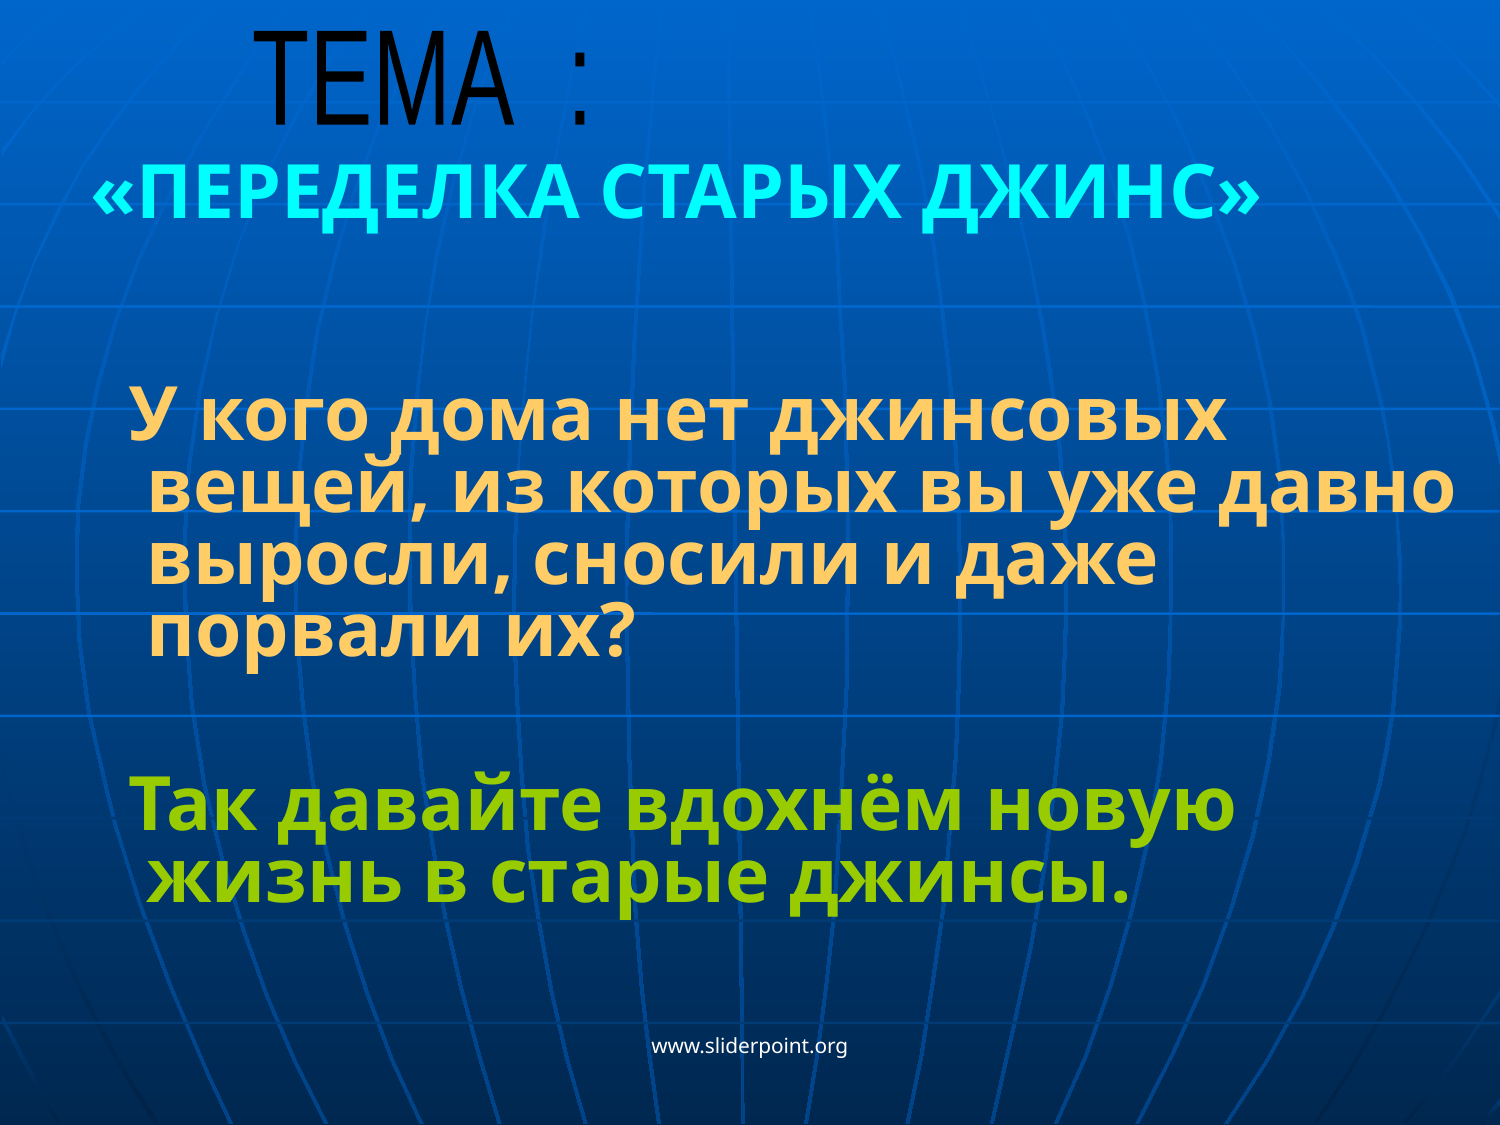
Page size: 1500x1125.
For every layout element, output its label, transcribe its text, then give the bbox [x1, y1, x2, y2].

footer www.sliderpoint.org [512, 1024, 988, 1101]
list «ПЕРЕДЕЛКА СТАРЫХ ДЖИНС» У кого дома нет джинсовых вещей, из которых вы уже давно выросли, сносили и даже порвали их? Так давайте вдохнём новую жизнь в старые джинсы. [74, 66, 1500, 1006]
